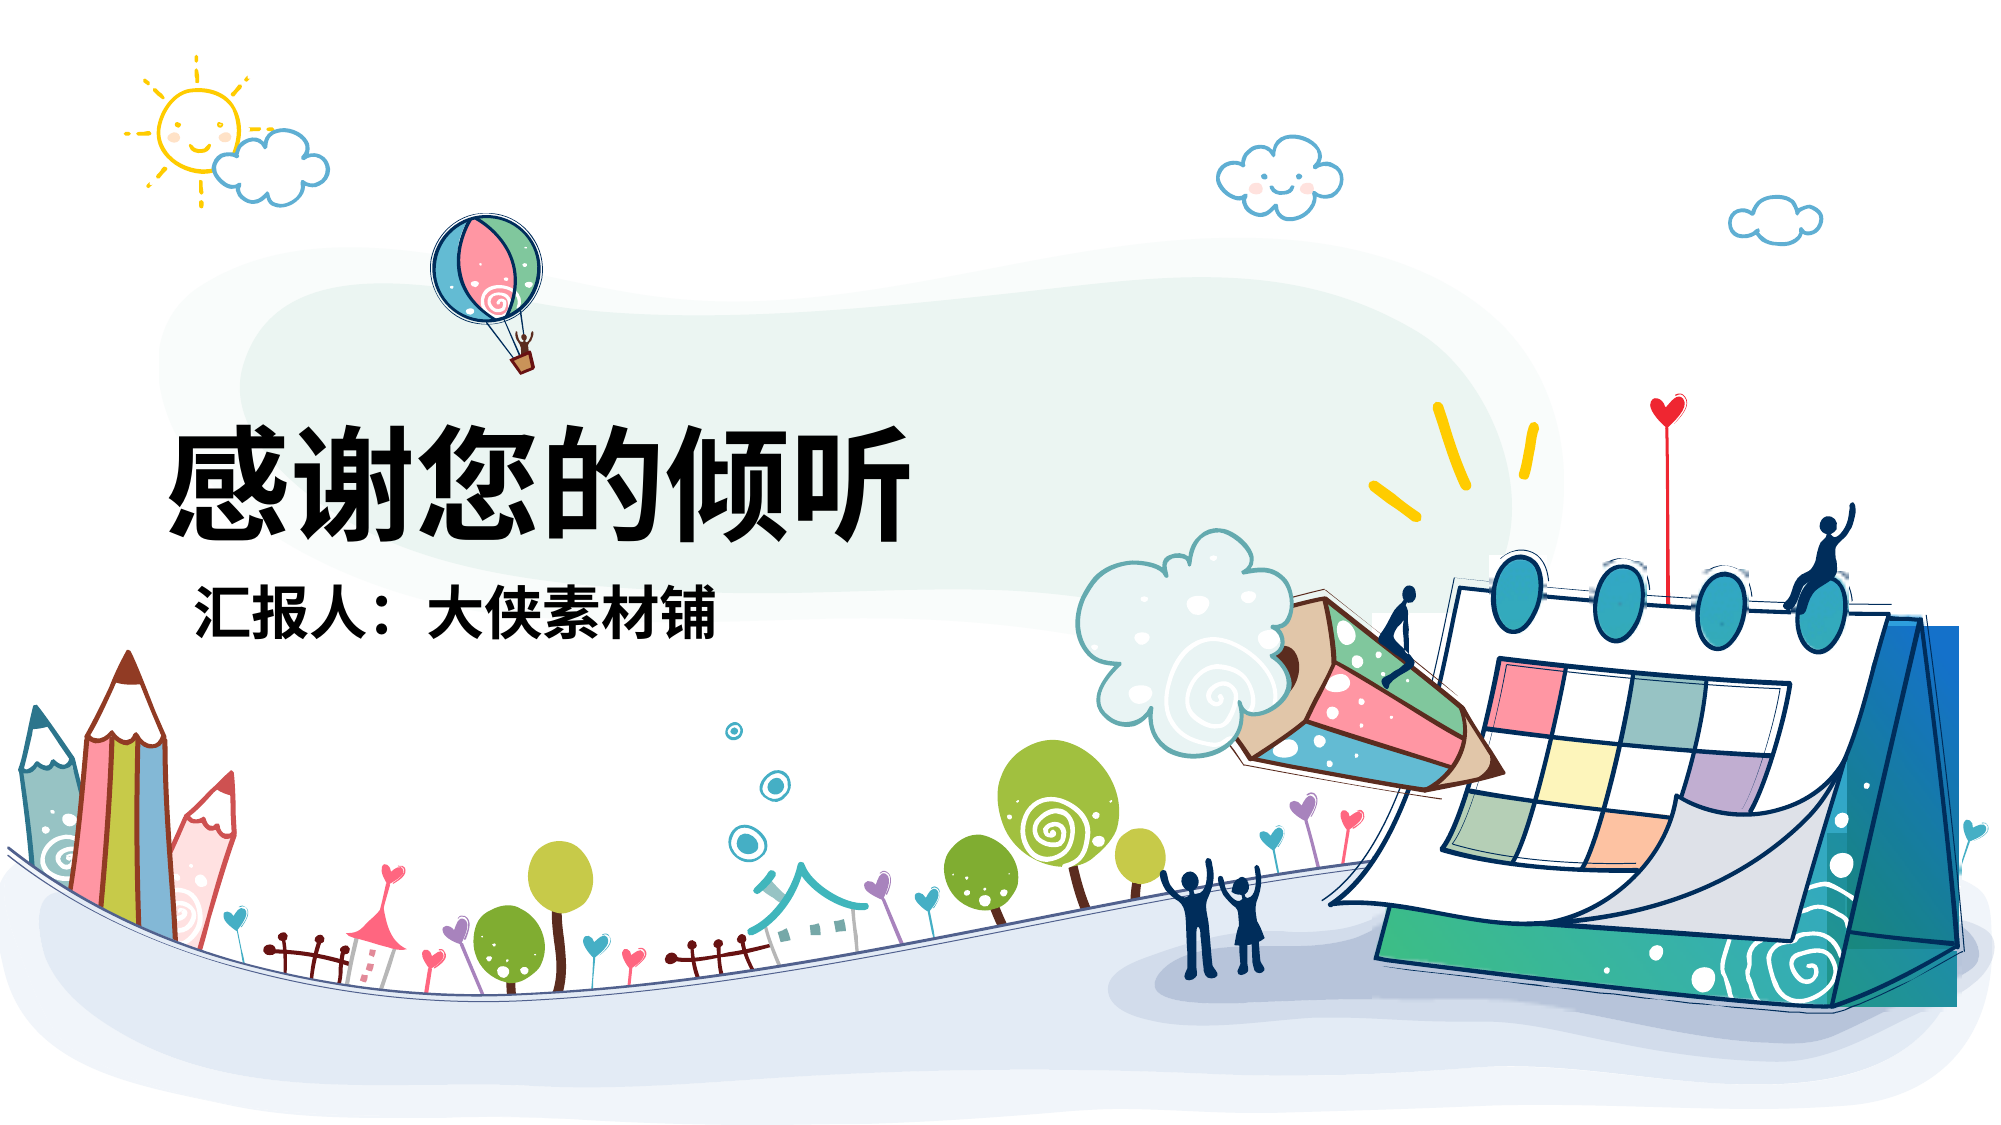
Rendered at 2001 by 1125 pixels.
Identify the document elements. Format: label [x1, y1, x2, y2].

text_box [0, 391, 1996, 1125]
picture [123, 53, 1825, 391]
